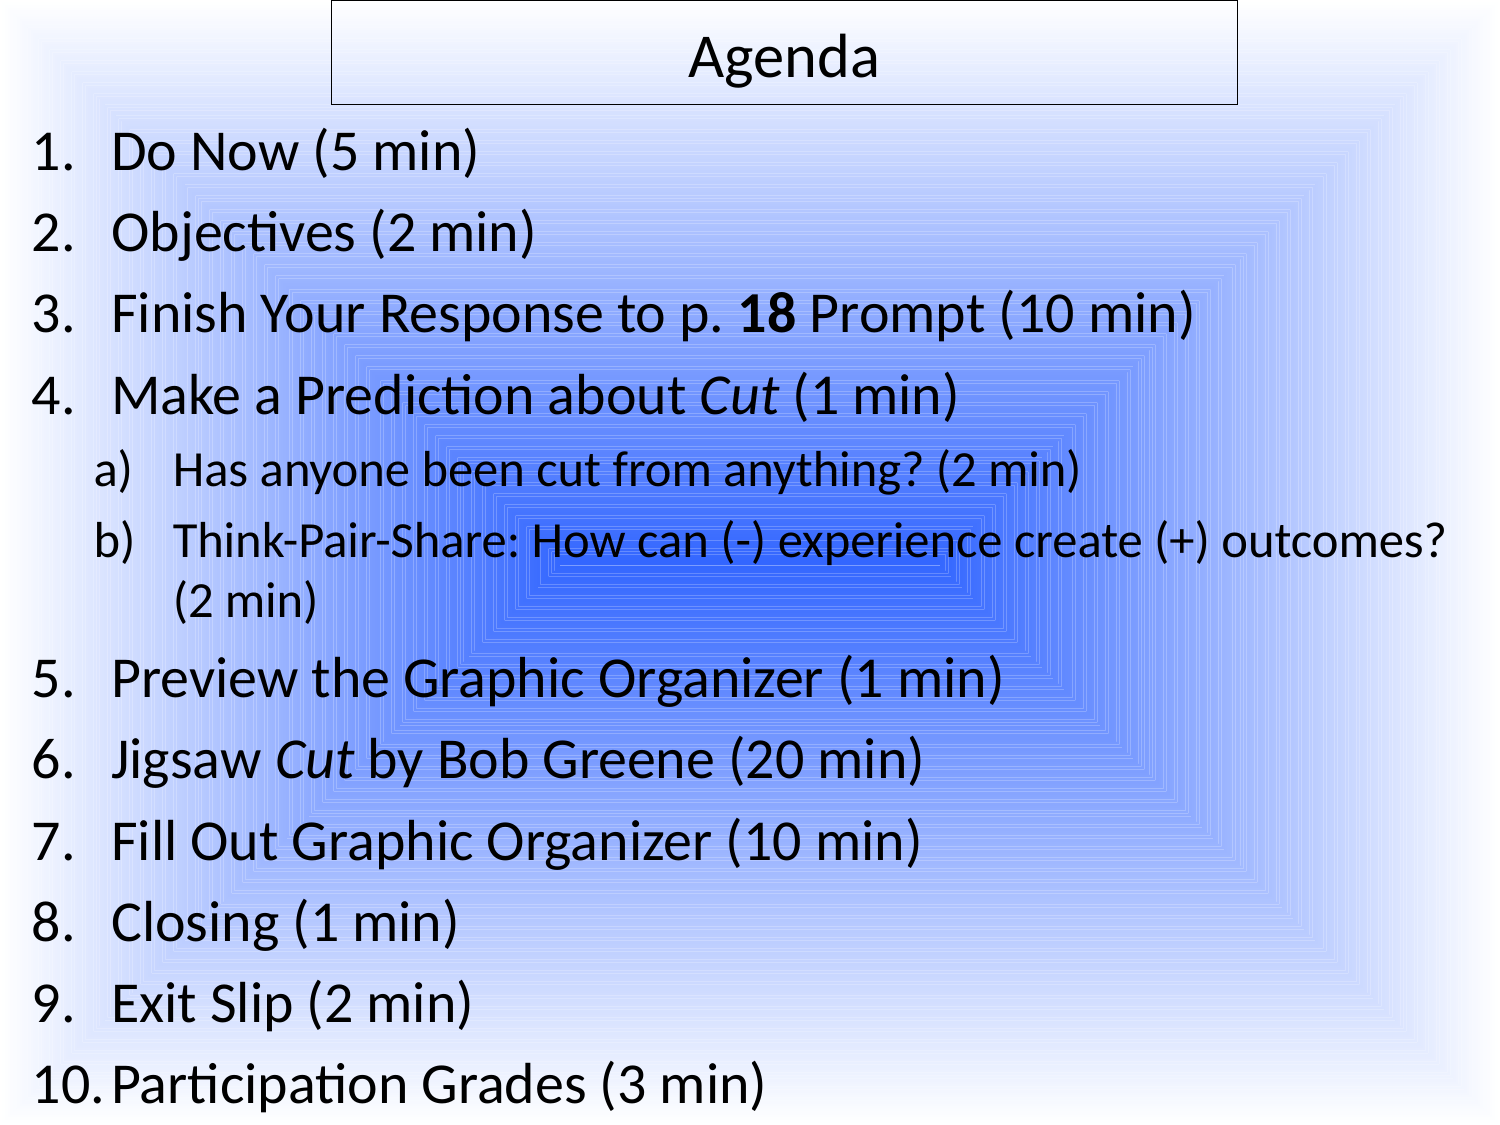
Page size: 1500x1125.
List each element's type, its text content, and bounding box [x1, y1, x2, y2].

list Do Now (5 min) Objectives (2 min) Finish Your Response to p. 18 Prompt (10 min) Make a Prediction about Cut (1 min) Has anyone been cut from anything? (2 min) Think-Pair-Share: How can (-) experience create (+) outcomes? (2 min) Preview the Graphic Organizer (1 min) Jigsaw Cut by Bob Greene (20 min) Fill Out Graphic Organizer (10 min) Closing (1 min) Exit Slip (2 min) Participation Grades (3 min) [0, 104, 1500, 1125]
text_box Agenda [331, 0, 1238, 105]
